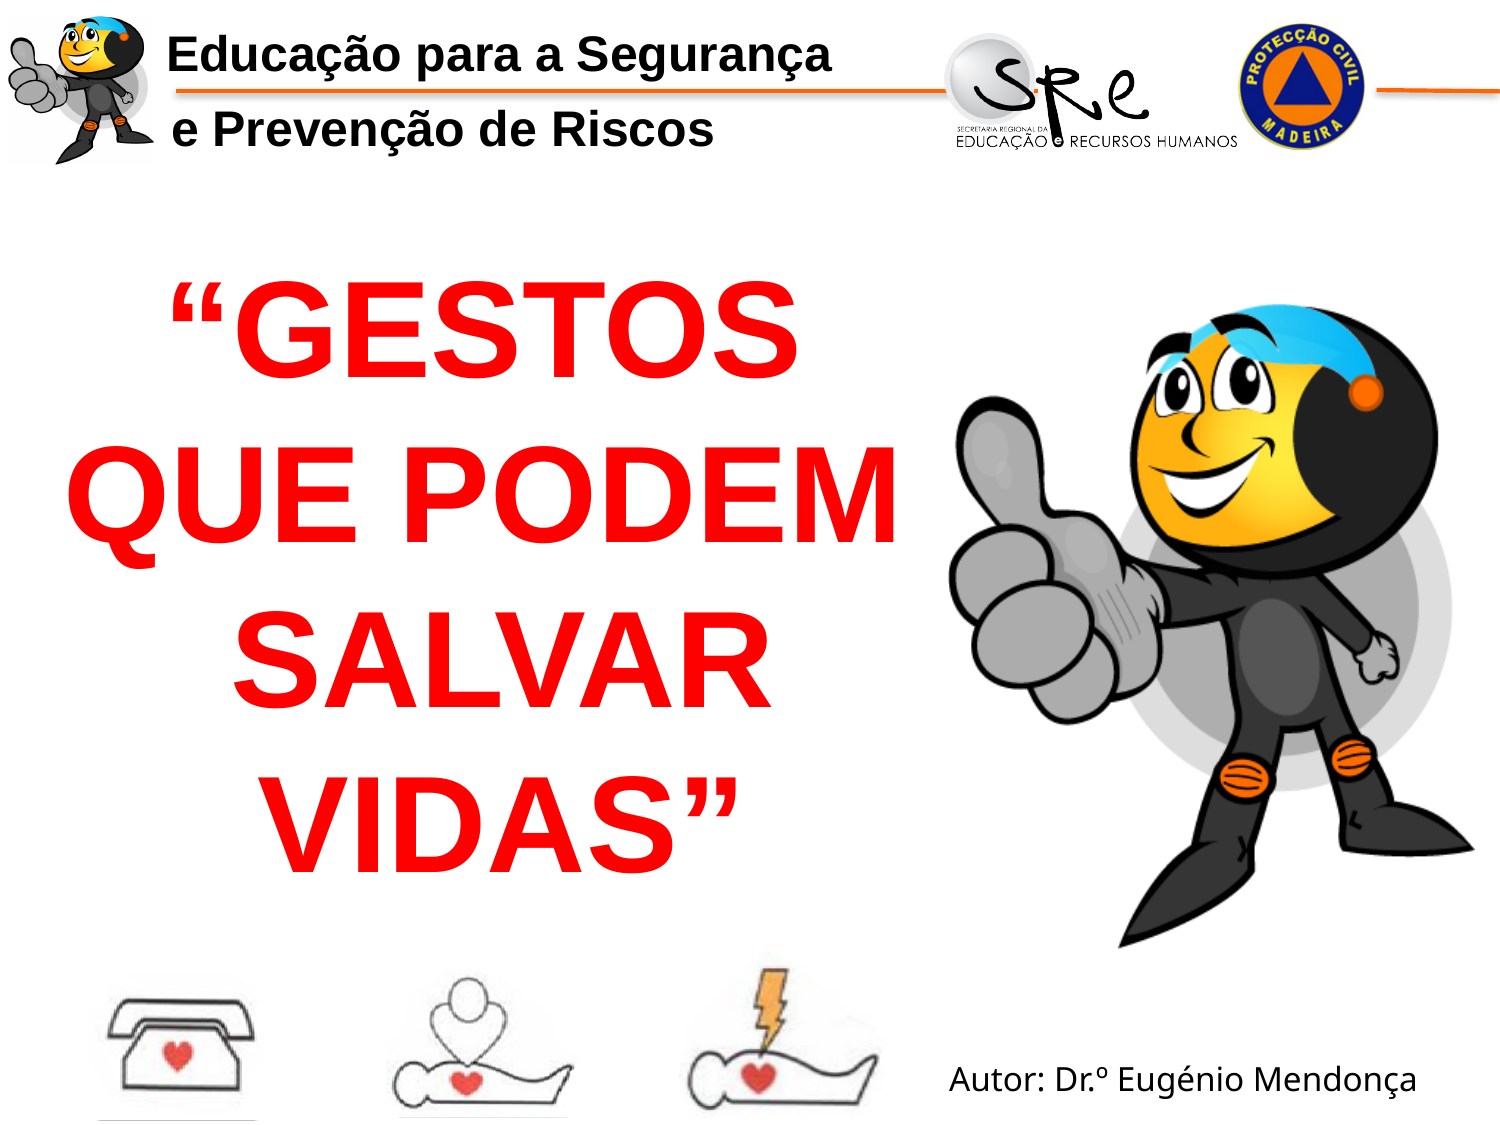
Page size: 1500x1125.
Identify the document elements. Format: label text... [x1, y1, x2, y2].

text_box Autor: Dr.º Eugénio Mendonça [934, 1050, 1434, 1106]
text_box e Prevenção de Riscos [157, 88, 836, 164]
picture [0, 221, 1500, 1125]
picture [944, 23, 1365, 151]
text_box [385, 966, 582, 1118]
picture [7, 16, 154, 165]
text_box “GESTOS QUE PODEM SALVAR VIDAS” [0, 232, 1038, 908]
text_box [86, 966, 269, 1121]
text_box [0, 0, 1500, 221]
text_box Educação para a Segurança [151, 14, 1019, 88]
